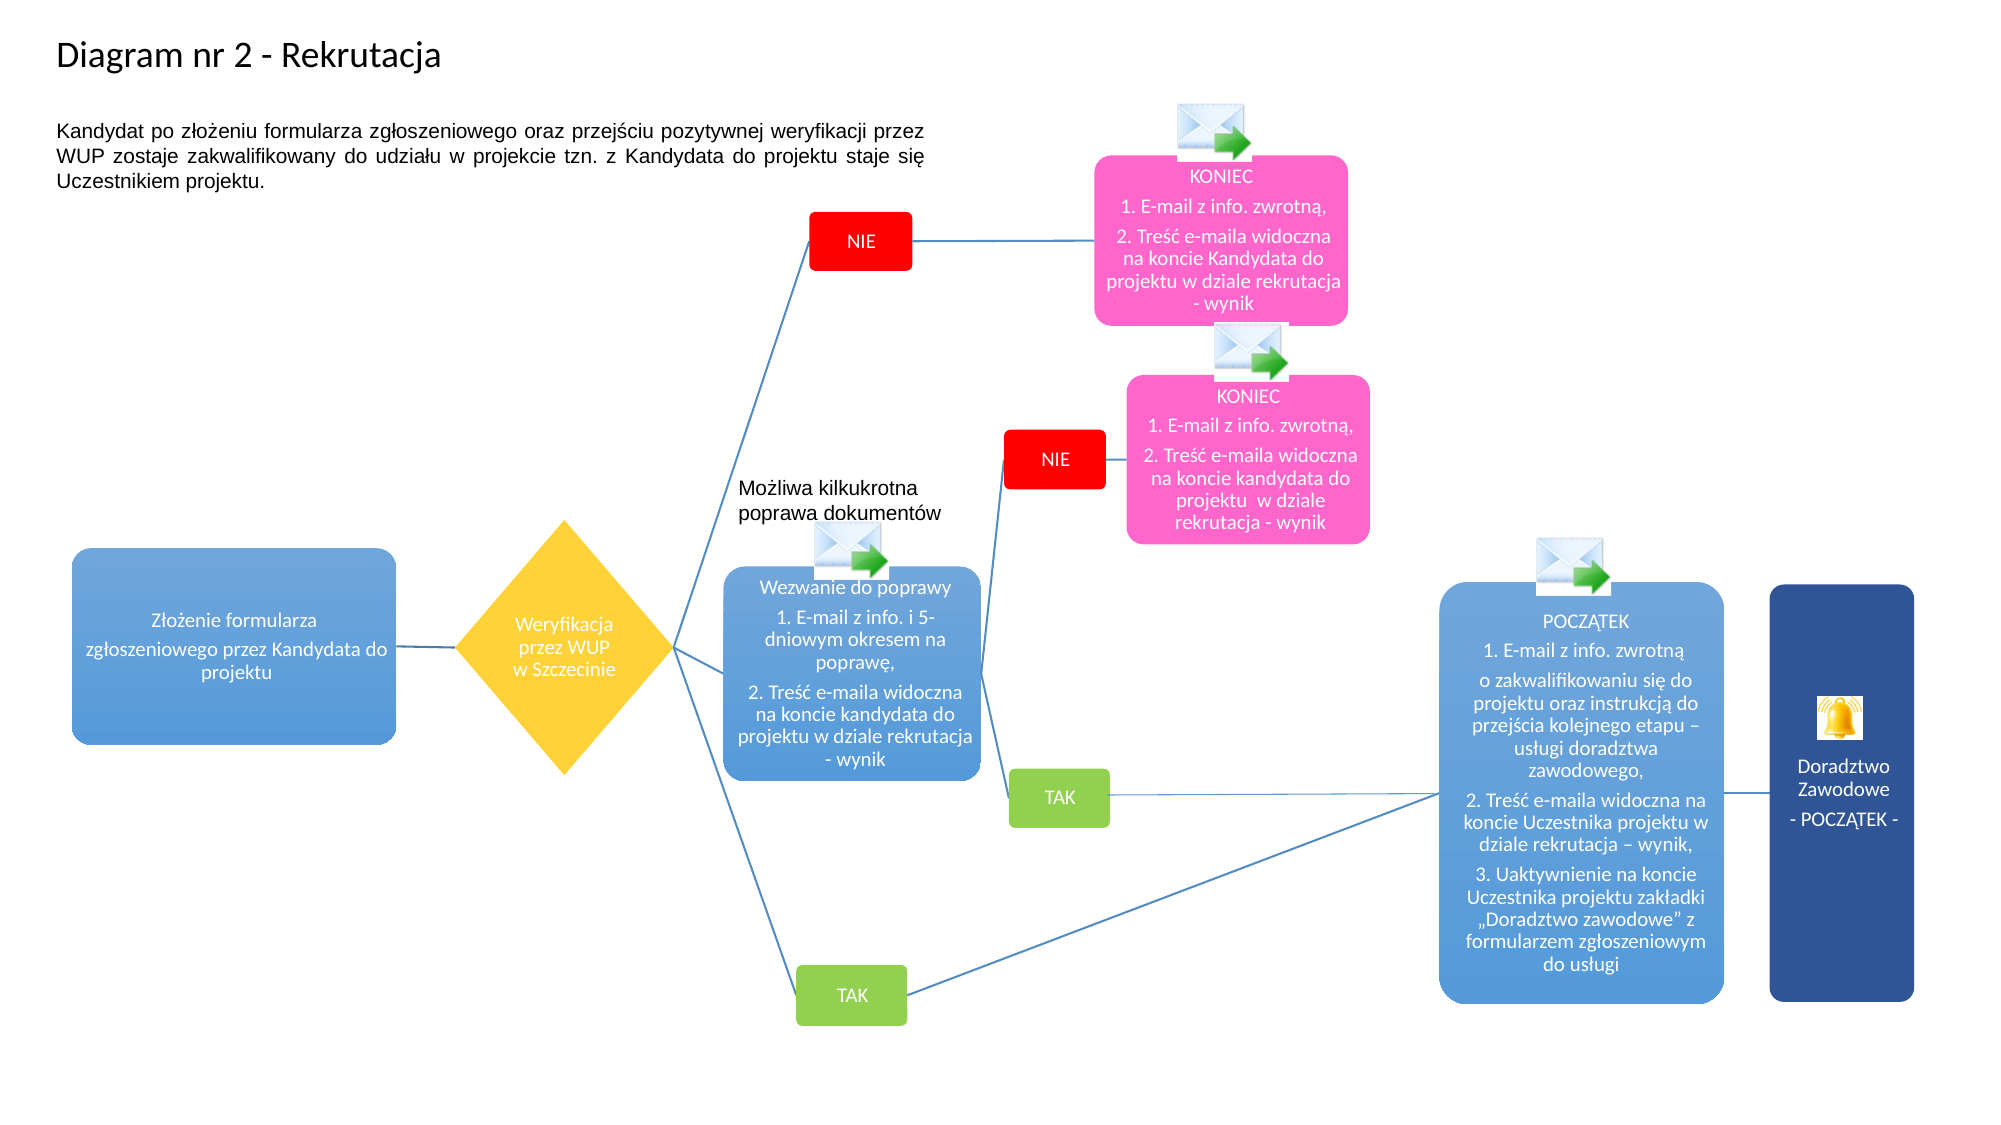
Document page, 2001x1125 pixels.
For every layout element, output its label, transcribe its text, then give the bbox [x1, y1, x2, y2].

picture [1536, 536, 1612, 597]
picture [813, 520, 889, 581]
text_box Diagram nr 2 - Rekrutacja [41, 22, 724, 82]
picture [1817, 696, 1863, 740]
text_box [41, 155, 1961, 1039]
picture [1177, 102, 1253, 163]
text_box Kandydat po złożeniu formularza zgłoszeniowego oraz przejściu pozytywnej weryfikacji przez WUP zostaje zakwalifikowany do udziału w projekcie tzn. z Kandydata do projektu staje się Uczestnikiem projektu. [41, 110, 940, 155]
picture [1214, 322, 1290, 383]
